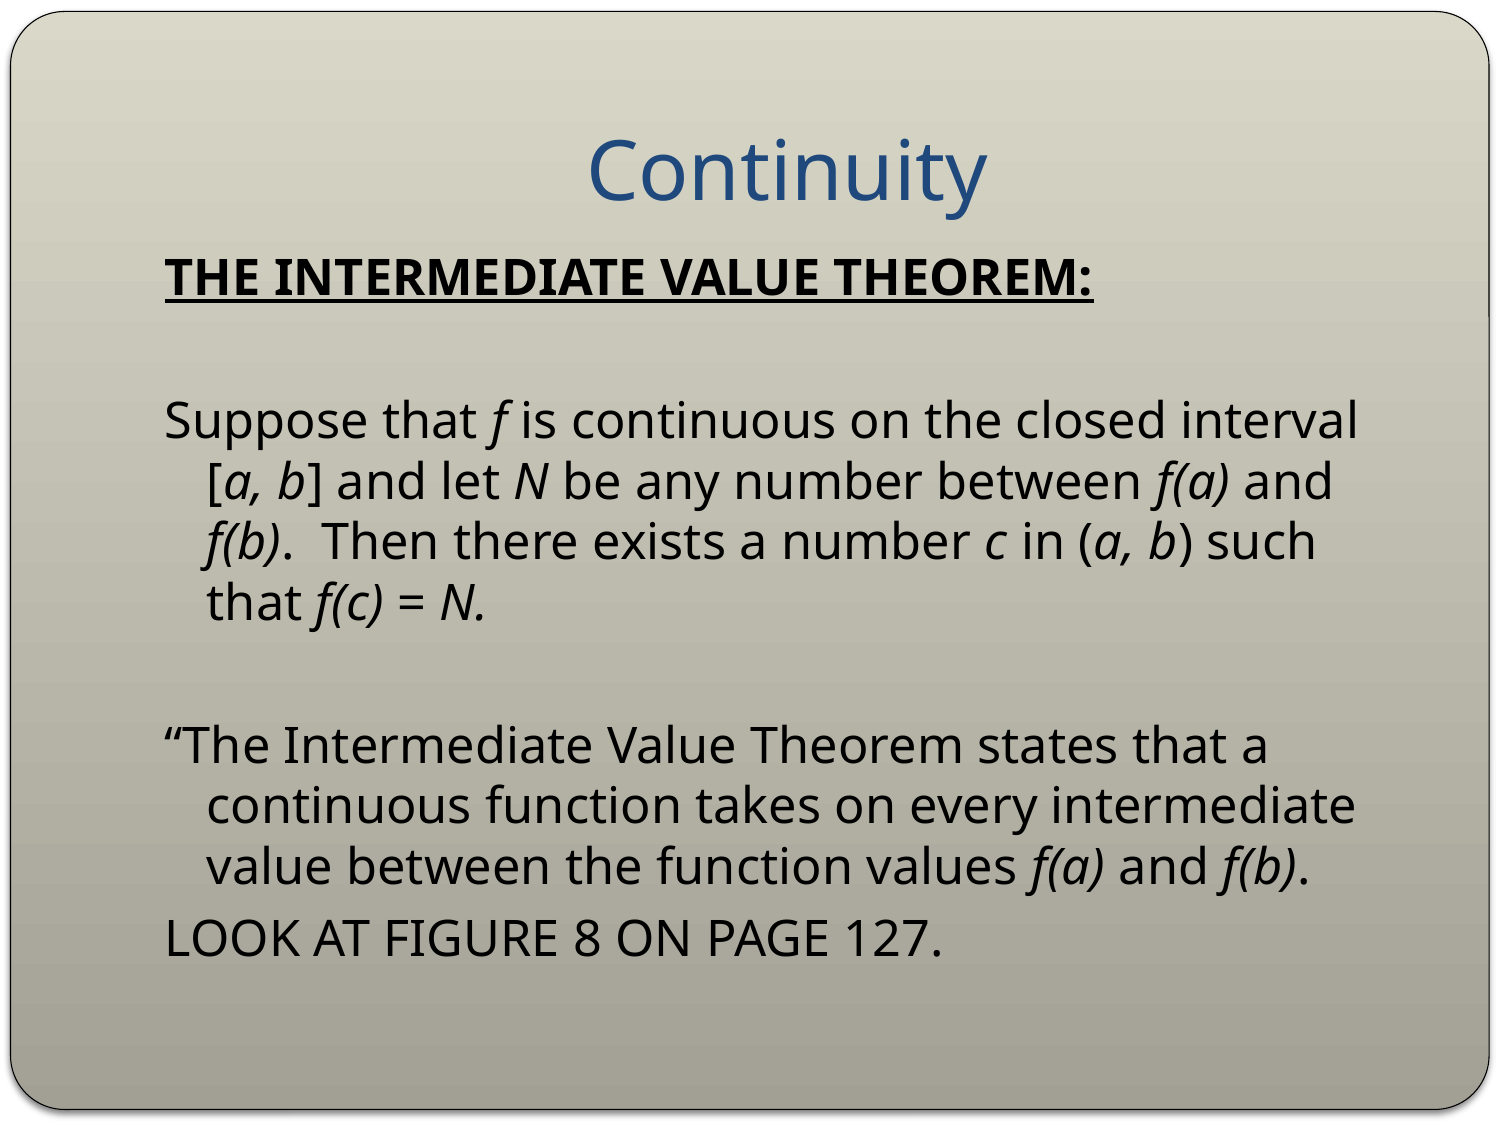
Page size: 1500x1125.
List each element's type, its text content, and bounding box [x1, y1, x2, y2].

title Continuity [150, 45, 1425, 233]
list THE INTERMEDIATE VALUE THEOREM: Suppose that f is continuous on the closed interval [a, b] and let N be any number between f(a) and f(b). Then there exists a number c in (a, b) such that f(c) = N. “The Intermediate Value Theorem states that a continuous function takes on every intermediate value between the function values f(a) and f(b). LOOK AT FIGURE 8 ON PAGE 127. [150, 237, 1425, 988]
